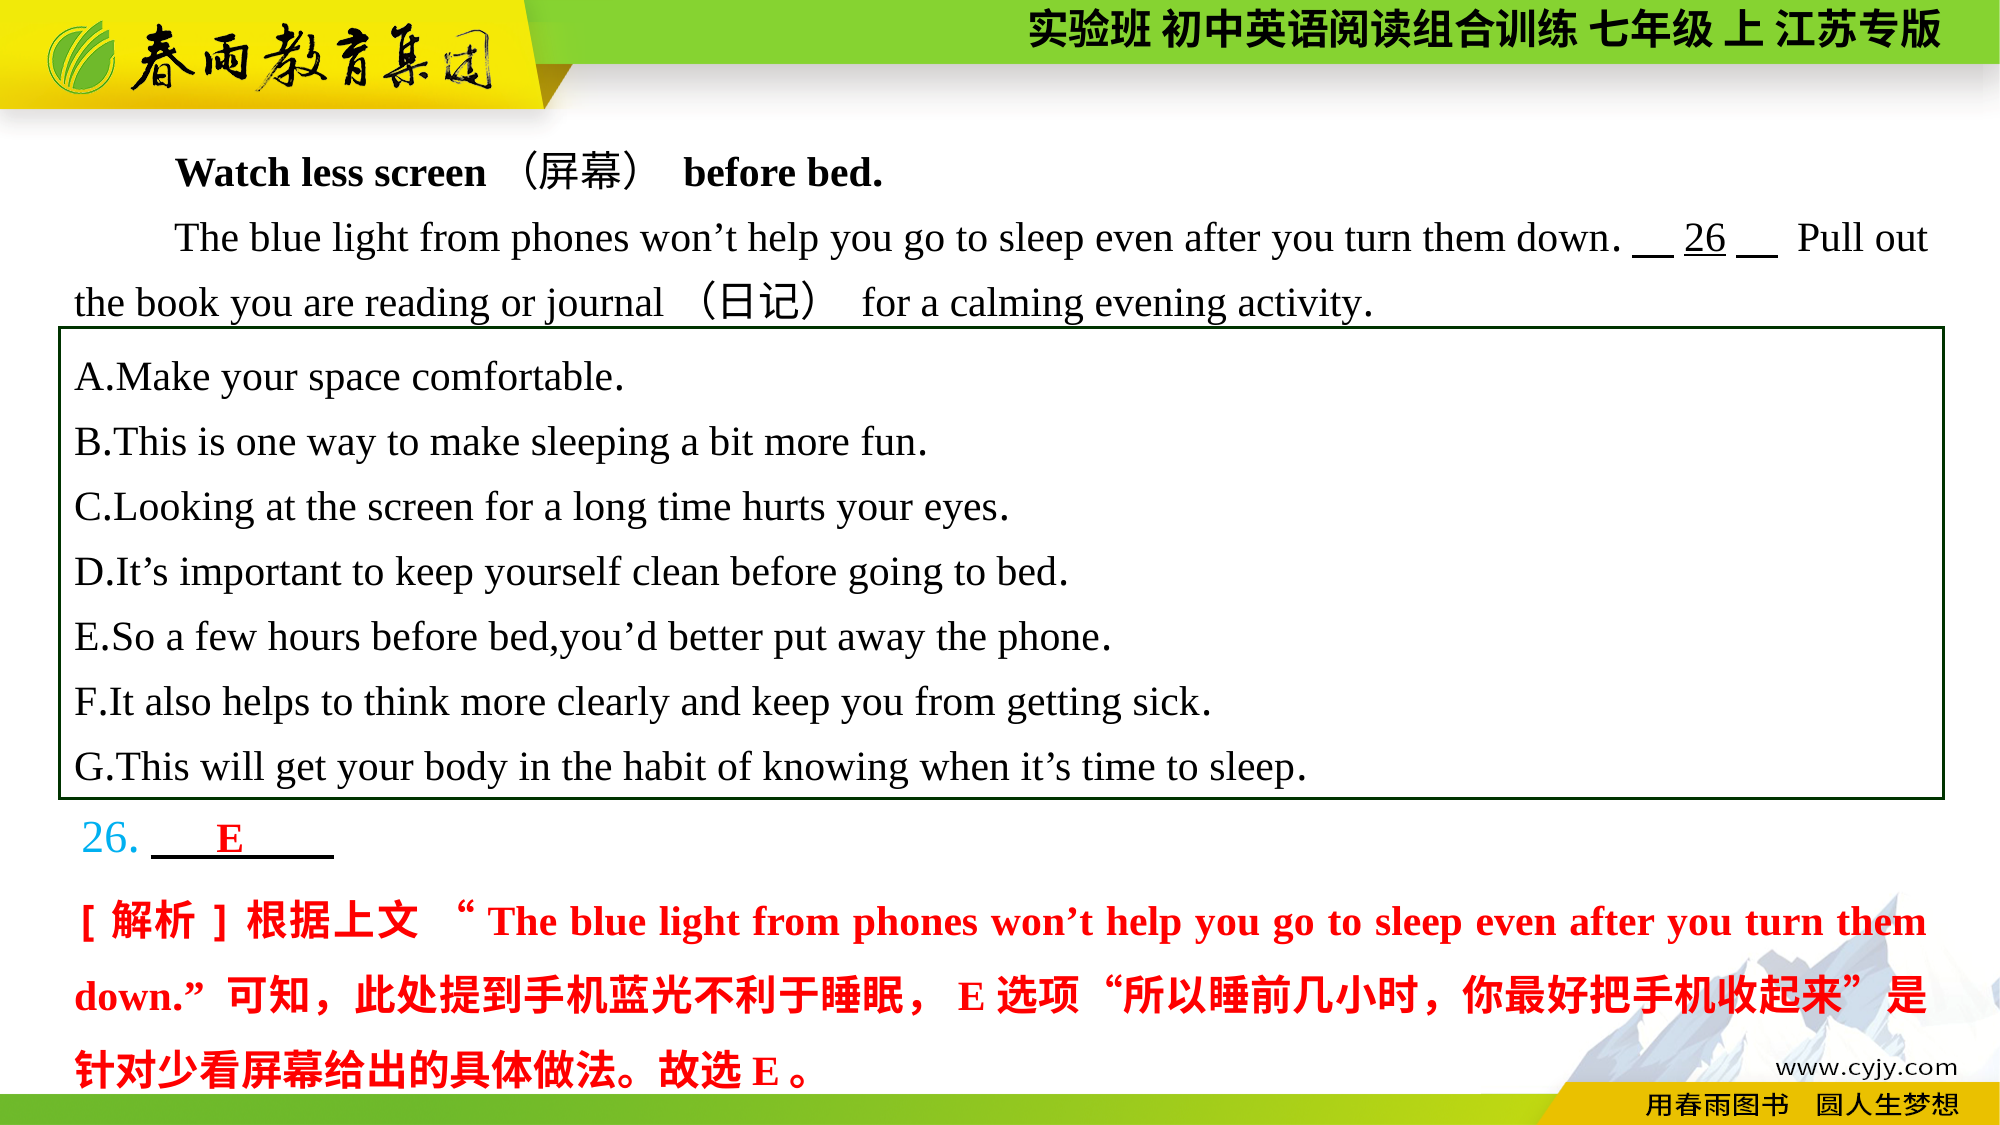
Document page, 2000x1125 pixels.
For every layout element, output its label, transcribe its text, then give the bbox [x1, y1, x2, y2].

list Watch less screen（屏幕） before bed. The blue light from phones won’t help you go to sleep even after you turn them down. 26 Pull out the book you are reading or journal（日记） for a calming evening activity. [59, 122, 1944, 326]
picture [0, 0, 2000, 1125]
text_box E [201, 803, 260, 869]
text_box [解析]根据上文 “The blue light from phones won’t help you go to sleep even after you turn them down.” 可知，此处提到手机蓝光不利于睡眠，E选项“所以睡前几小时，你最好把手机收起来”是针对少看屏幕给出的具体做法。故选E。 [59, 861, 1944, 1102]
text_box 26. [66, 798, 395, 861]
text_box [59, 327, 1944, 799]
